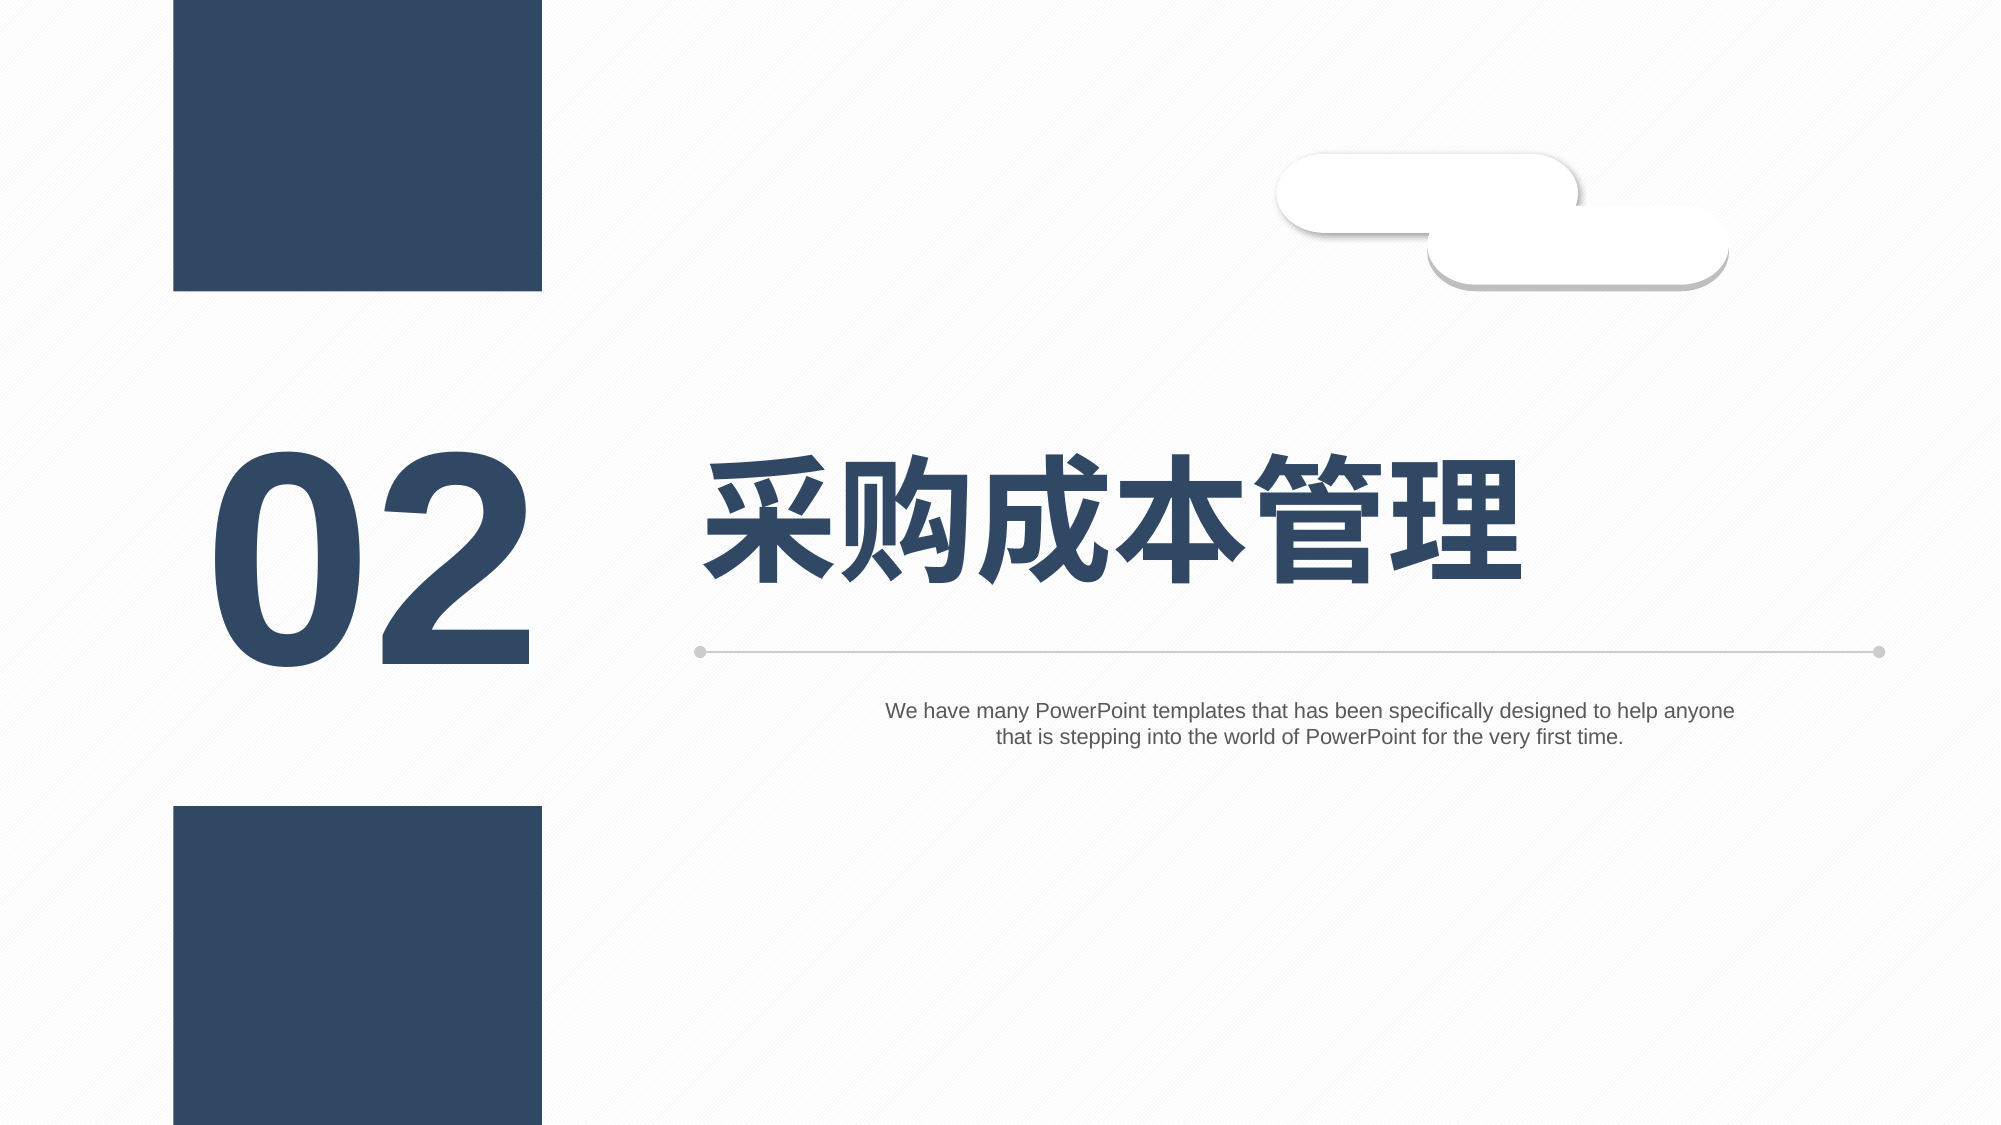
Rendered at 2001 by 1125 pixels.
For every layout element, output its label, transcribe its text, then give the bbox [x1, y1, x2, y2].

text_box 02 [173, 359, 542, 725]
text_box 采购成本管理 [700, 433, 1880, 599]
text_box We have many PowerPoint templates that has been specifically designed to help anyone that is stepping into the world of PowerPoint for the very first time. [866, 696, 1755, 749]
text_box [172, 0, 543, 292]
text_box [172, 805, 543, 1125]
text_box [1276, 153, 1729, 292]
